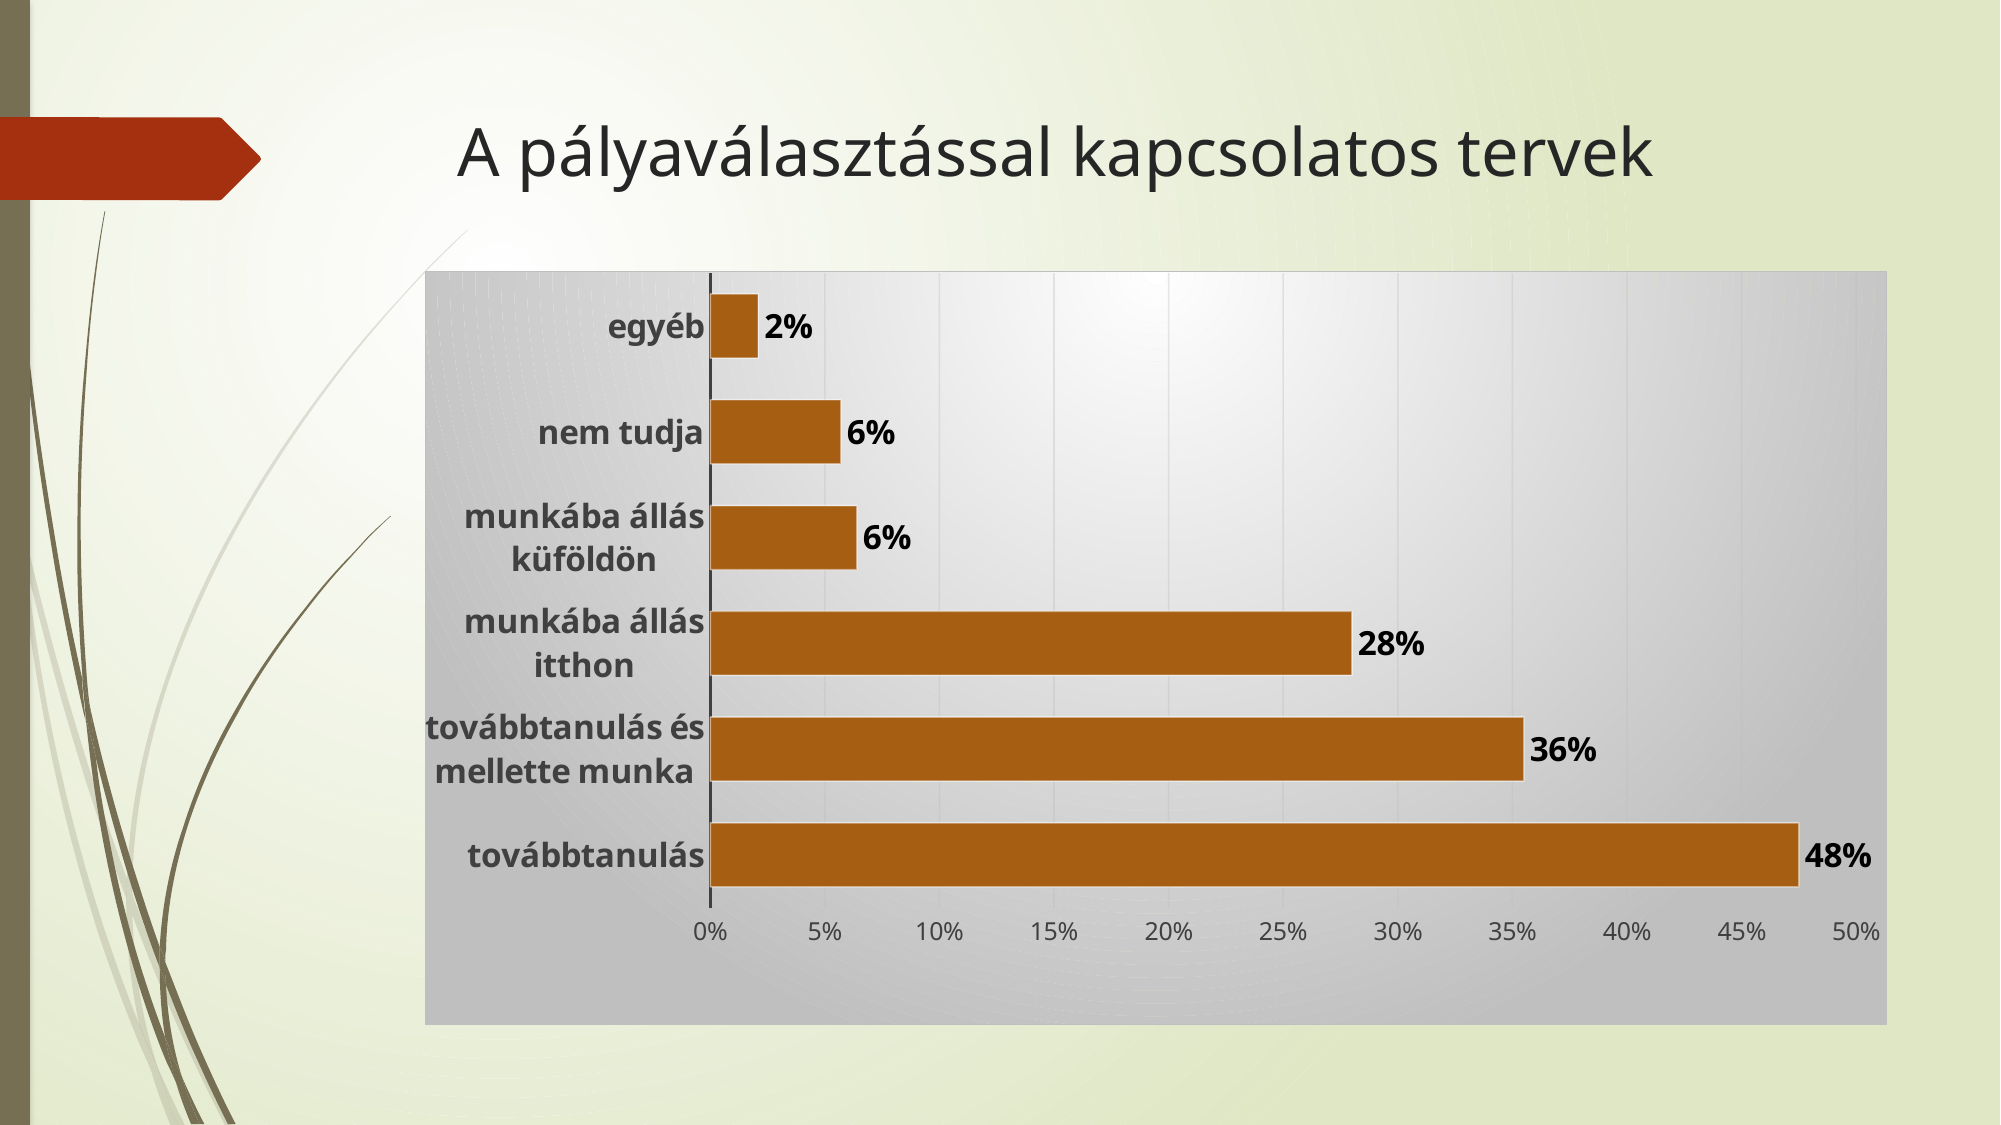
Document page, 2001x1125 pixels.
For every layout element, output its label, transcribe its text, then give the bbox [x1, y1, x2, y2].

chart [424, 270, 1888, 1026]
title A pályaválasztással kapcsolatos tervek [425, 102, 1888, 209]
